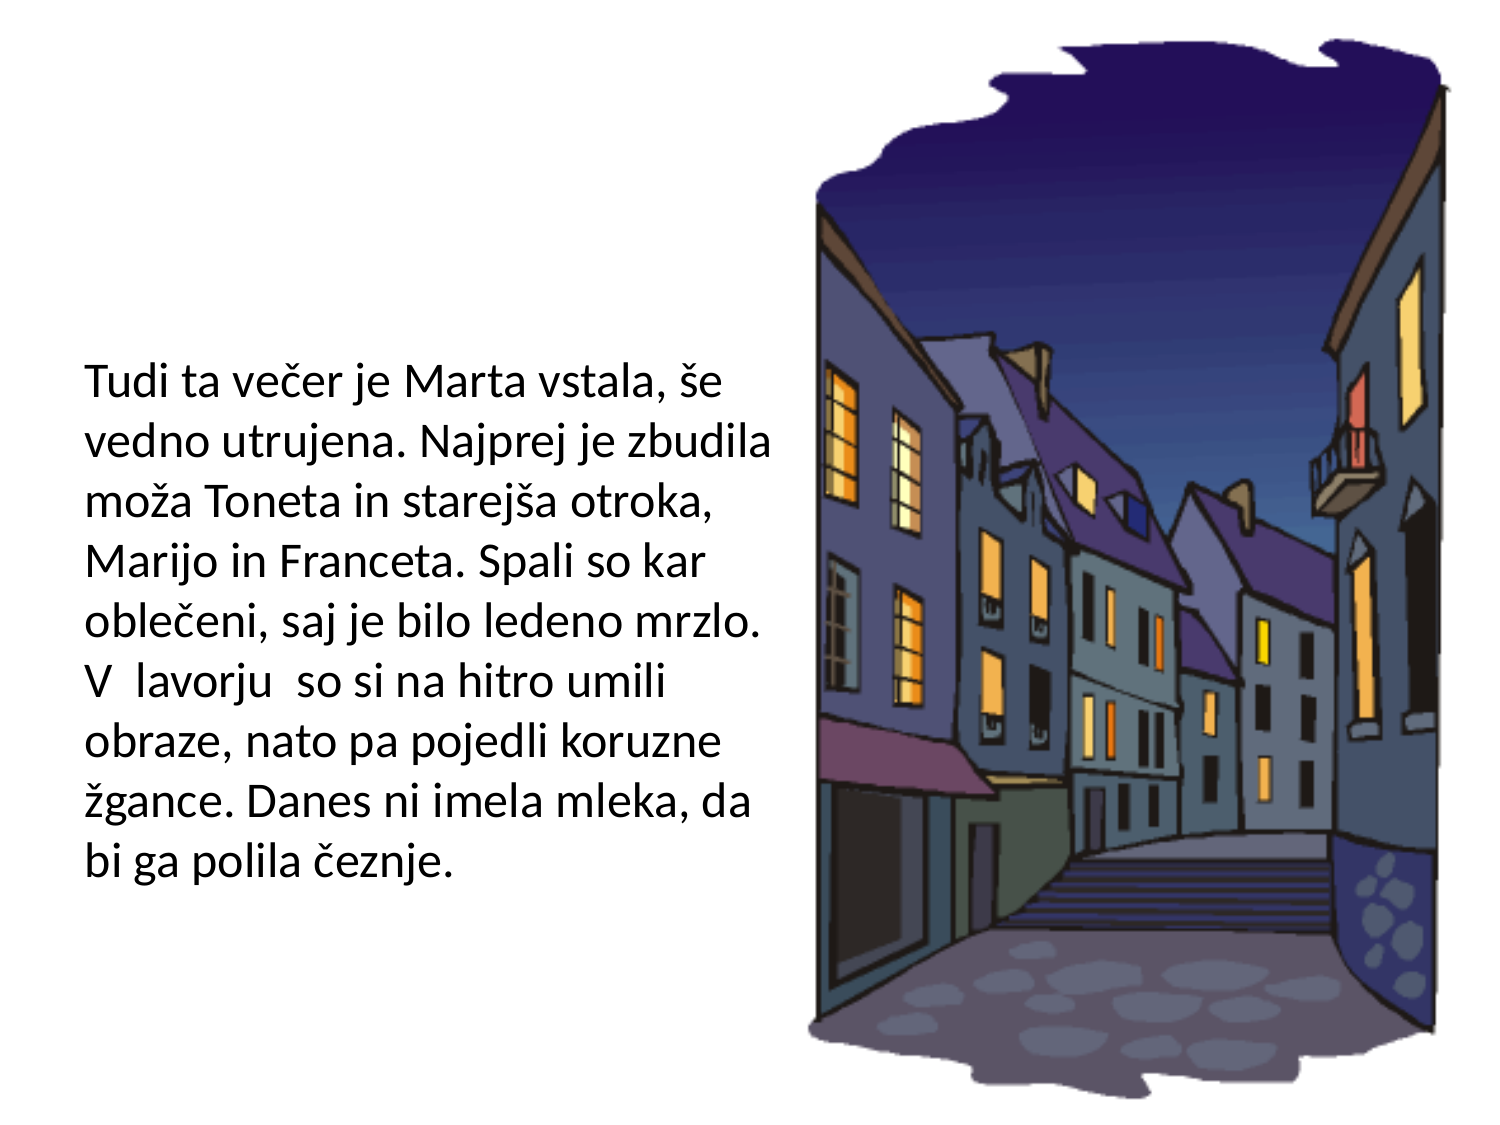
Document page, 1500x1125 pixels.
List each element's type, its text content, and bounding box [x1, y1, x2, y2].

picture [737, 0, 1500, 1125]
text_box Tudi ta večer je Marta vstala, še vedno utrujena. Najprej je zbudila moža Toneta in starejša otroka, Marijo in Franceta. Spali so kar oblečeni, saj je bilo ledeno mrzlo. V lavorju so si na hitro umili obraze, nato pa pojedli koruzne žgance. Danes ni imela mleka, da bi ga polila čeznje. [70, 339, 732, 1015]
